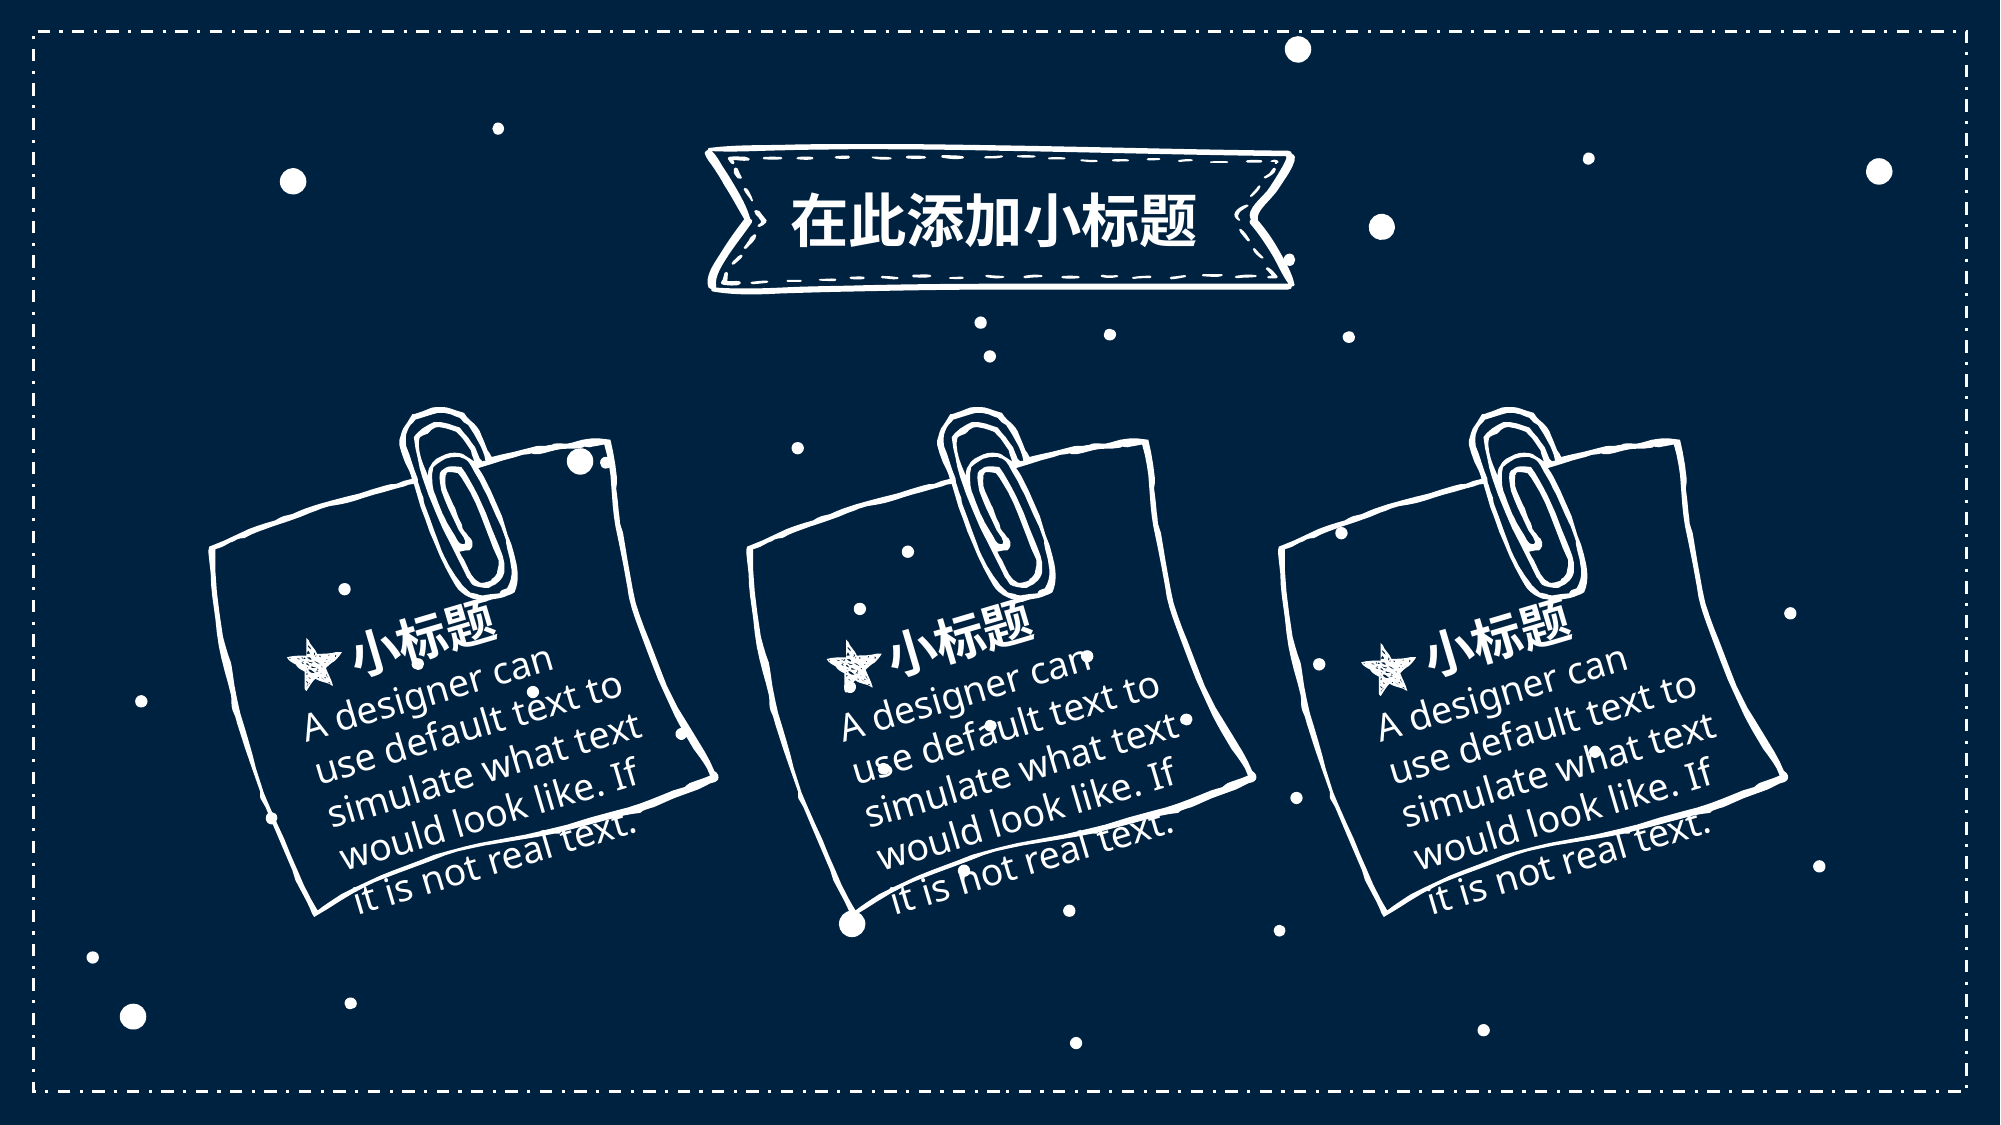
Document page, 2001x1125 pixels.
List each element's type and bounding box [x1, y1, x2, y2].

text_box [32, 30, 1968, 1093]
picture [86, 24, 1914, 1075]
text_box [704, 143, 1296, 296]
